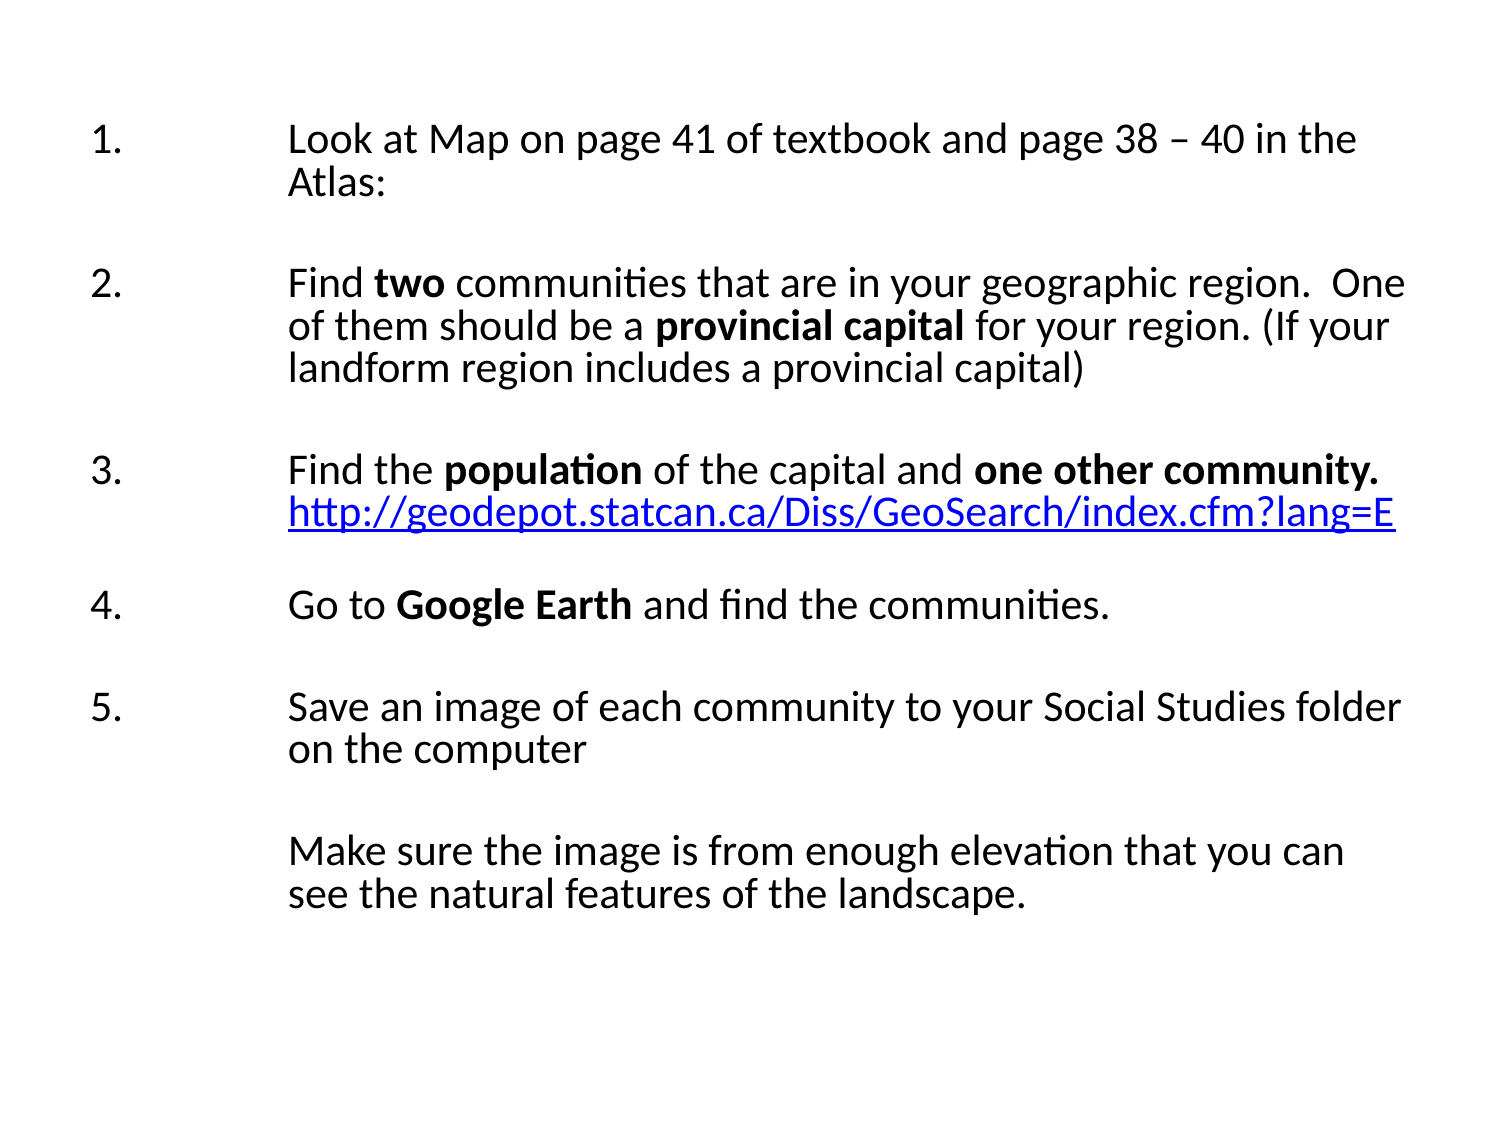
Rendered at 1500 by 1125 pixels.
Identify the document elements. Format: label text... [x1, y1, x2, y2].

list Look at Map on page 41 of textbook and page 38 – 40 in the Atlas: Find two communities that are in your geographic region. One of them should be a provincial capital for your region. (If your landform region includes a provincial capital) Find the population of the capital and one other community. http://geodepot.statcan.ca/Diss/GeoSearch/index.cfm?lang=E Go to Google Earth and find the communities. Save an image of each community to your Social Studies folder on the computer Make sure the image is from enough elevation that you can see the natural features of the landscape. [75, 112, 1425, 1005]
